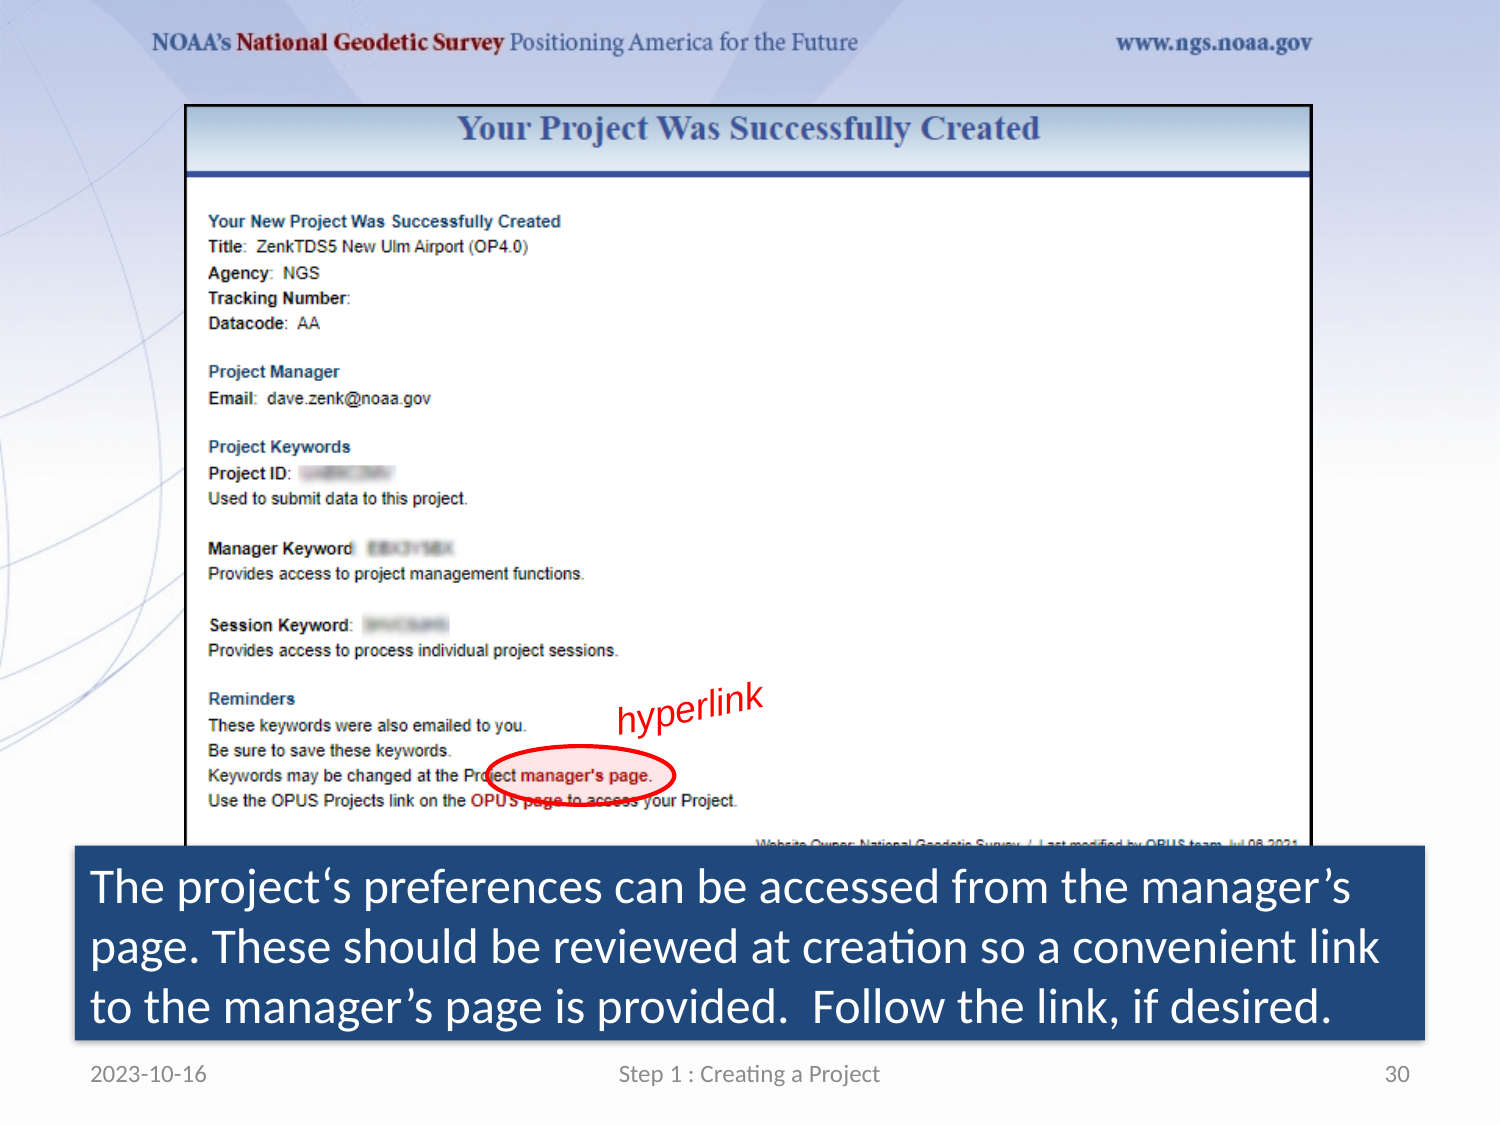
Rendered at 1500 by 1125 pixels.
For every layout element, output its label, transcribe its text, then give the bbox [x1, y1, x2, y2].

picture [0, 0, 1500, 1125]
text_box The project‘s preferences can be accessed from the manager’s page. These should be reviewed at creation so a convenient link to the manager’s page is provided. Follow the link, if desired. [74, 845, 1425, 1041]
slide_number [75, 1047, 425, 1103]
slide_number 30 [1074, 1047, 1425, 1103]
footer Step 1 : Creating a Project [512, 1048, 988, 1103]
